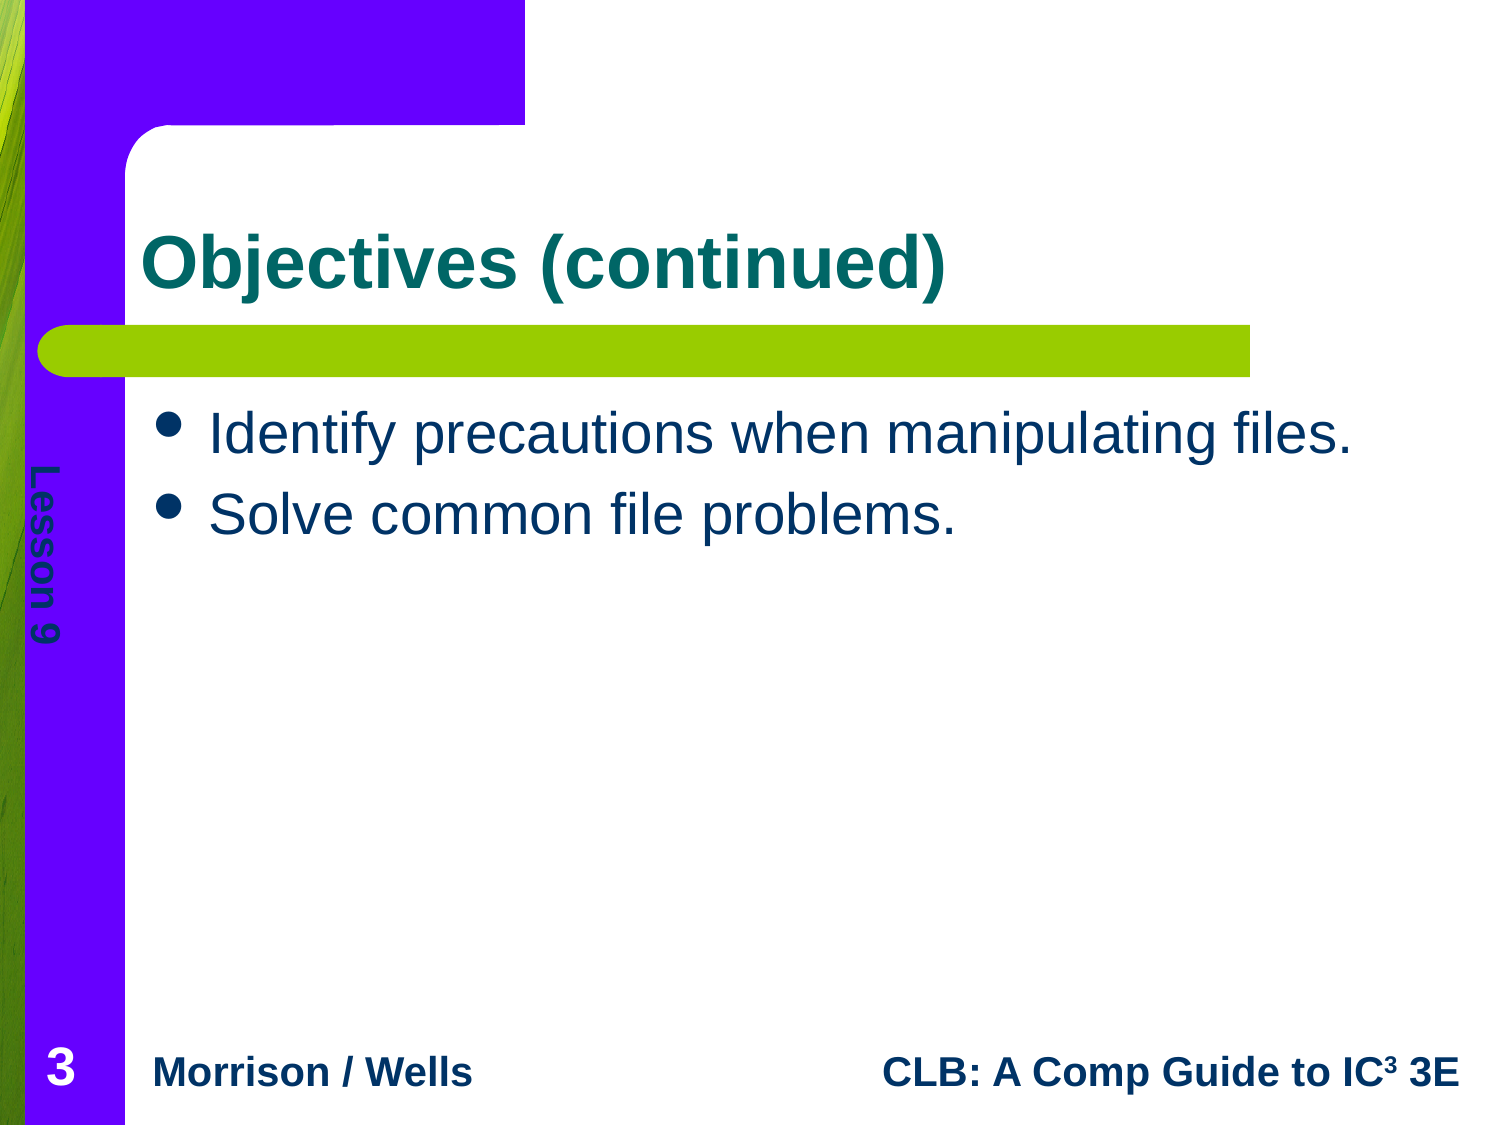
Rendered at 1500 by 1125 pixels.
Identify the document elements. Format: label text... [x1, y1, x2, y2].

list Identify precautions when manipulating files. Solve common file problems. [137, 387, 1400, 999]
title Objectives (continued) [124, 124, 1426, 313]
picture [0, 0, 25, 1125]
text_box 3 [13, 1023, 111, 1105]
